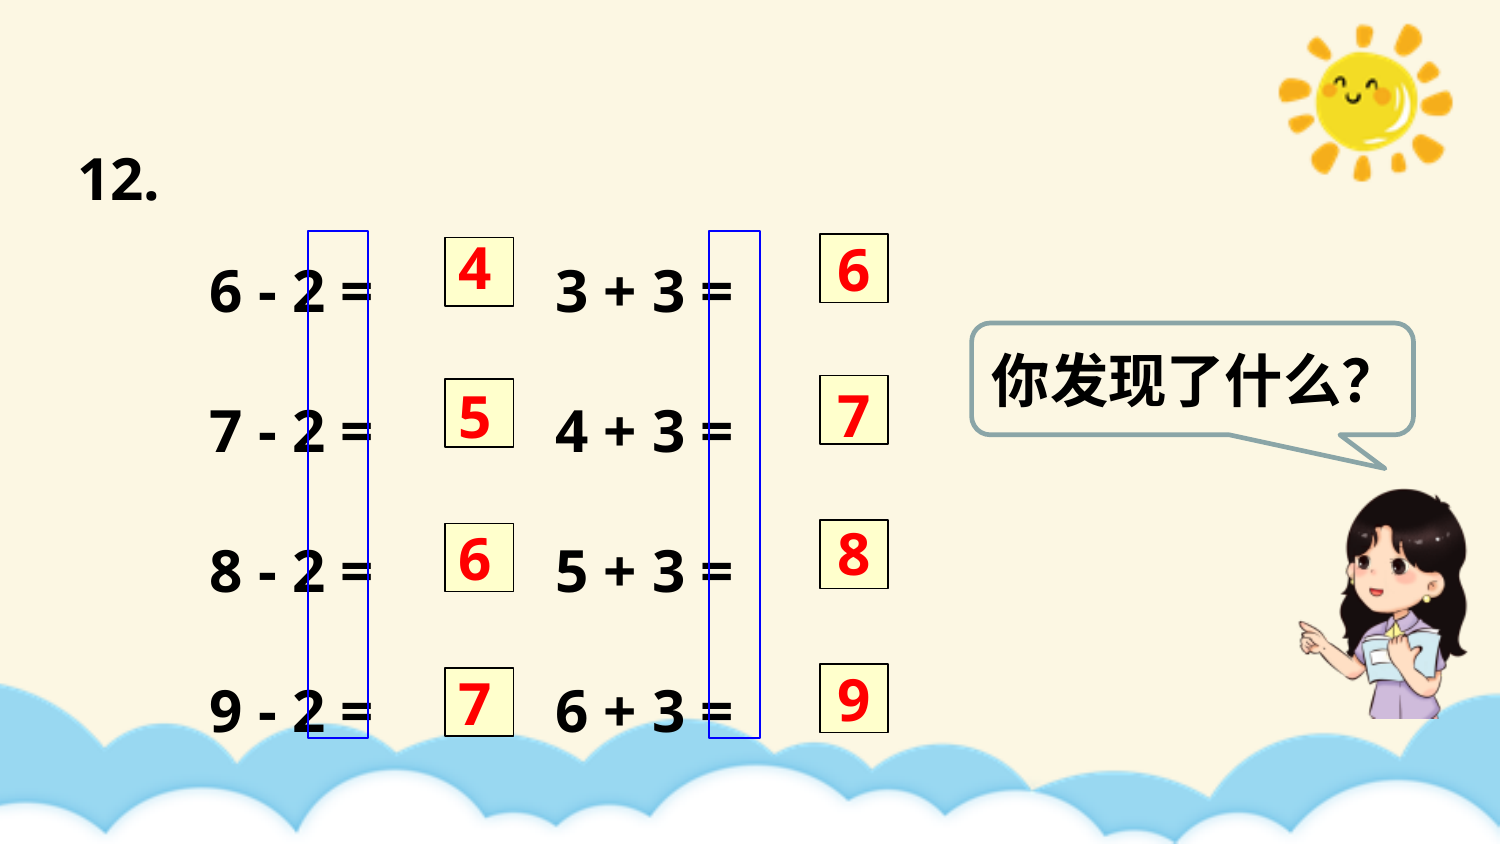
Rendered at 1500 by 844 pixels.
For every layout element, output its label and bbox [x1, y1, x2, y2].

text_box [971, 322, 1469, 719]
picture [0, 0, 1500, 844]
